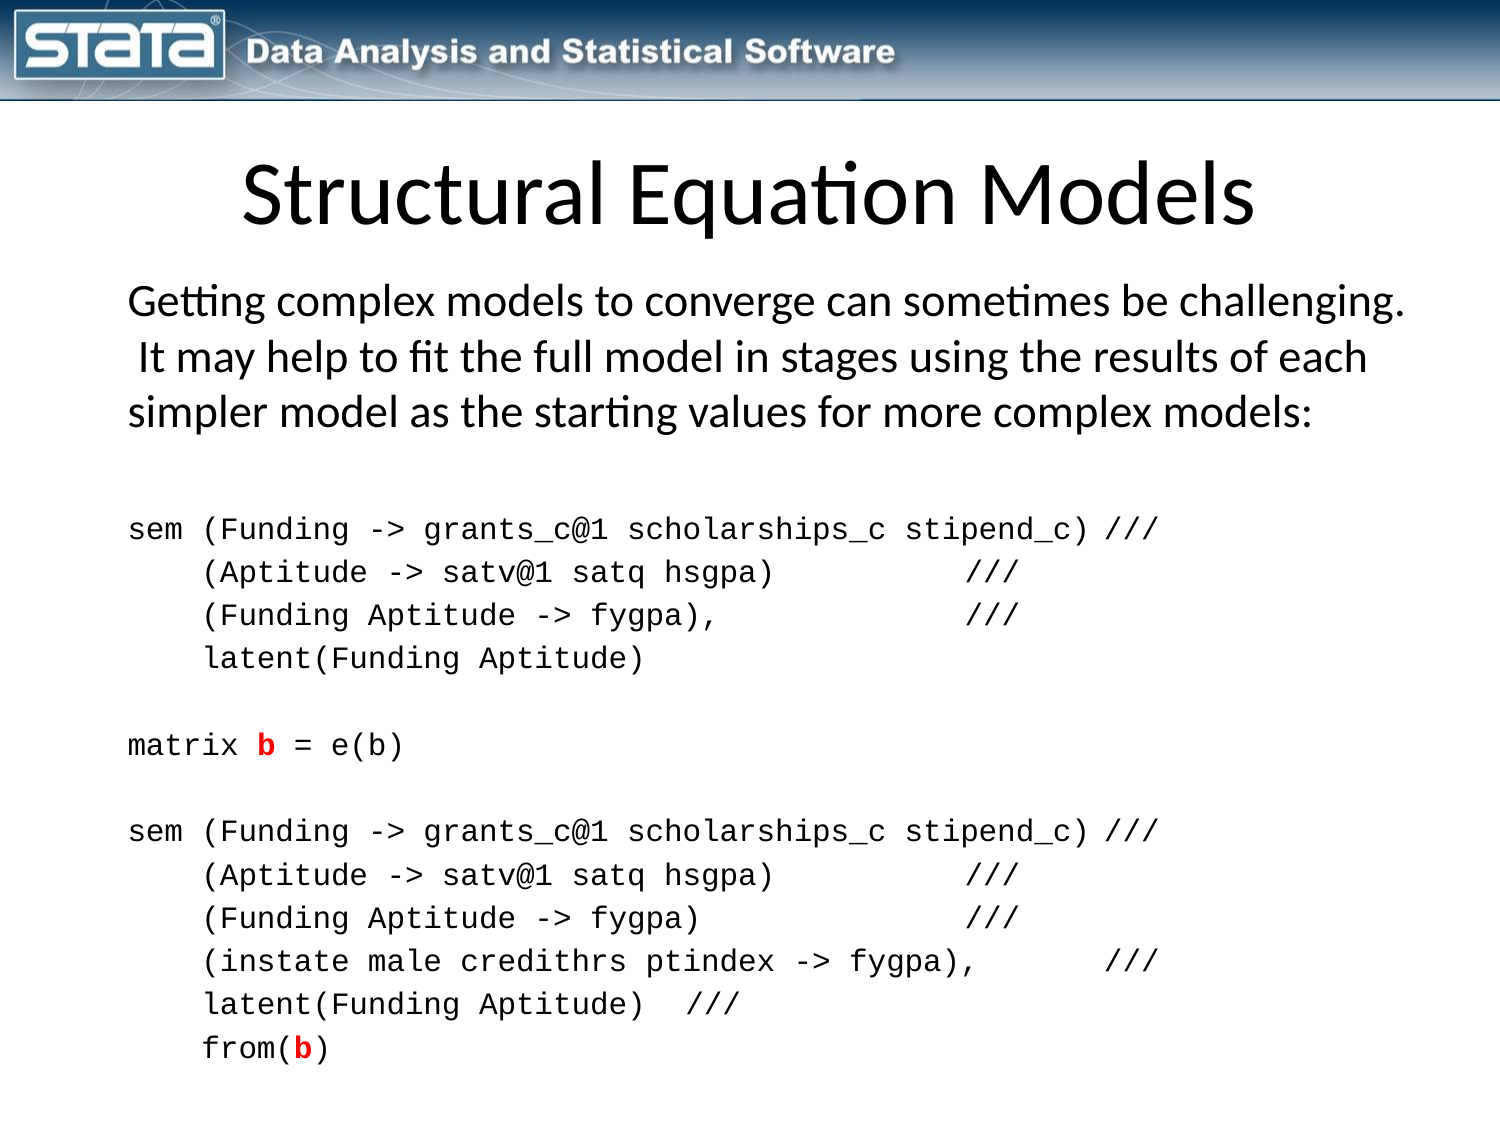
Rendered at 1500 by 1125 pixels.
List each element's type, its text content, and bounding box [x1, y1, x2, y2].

title Structural Equation Models [75, 125, 1425, 250]
picture [0, 0, 1500, 101]
list Getting complex models to converge can sometimes be challenging. It may help to fit the full model in stages using the results of each simpler model as the starting values for more complex models: sem (Funding -> grants_c@1 scholarships_c stipend_c) /// (Aptitude -> satv@1 satq hsgpa) /// (Funding Aptitude -> fygpa), /// latent(Funding Aptitude) matrix b = e(b) sem (Funding -> grants_c@1 scholarships_c stipend_c) /// (Aptitude -> satv@1 satq hsgpa) /// (Funding Aptitude -> fygpa) /// (instate male credithrs ptindex -> fygpa), /// latent(Funding Aptitude) /// from(b) [112, 262, 1425, 1100]
